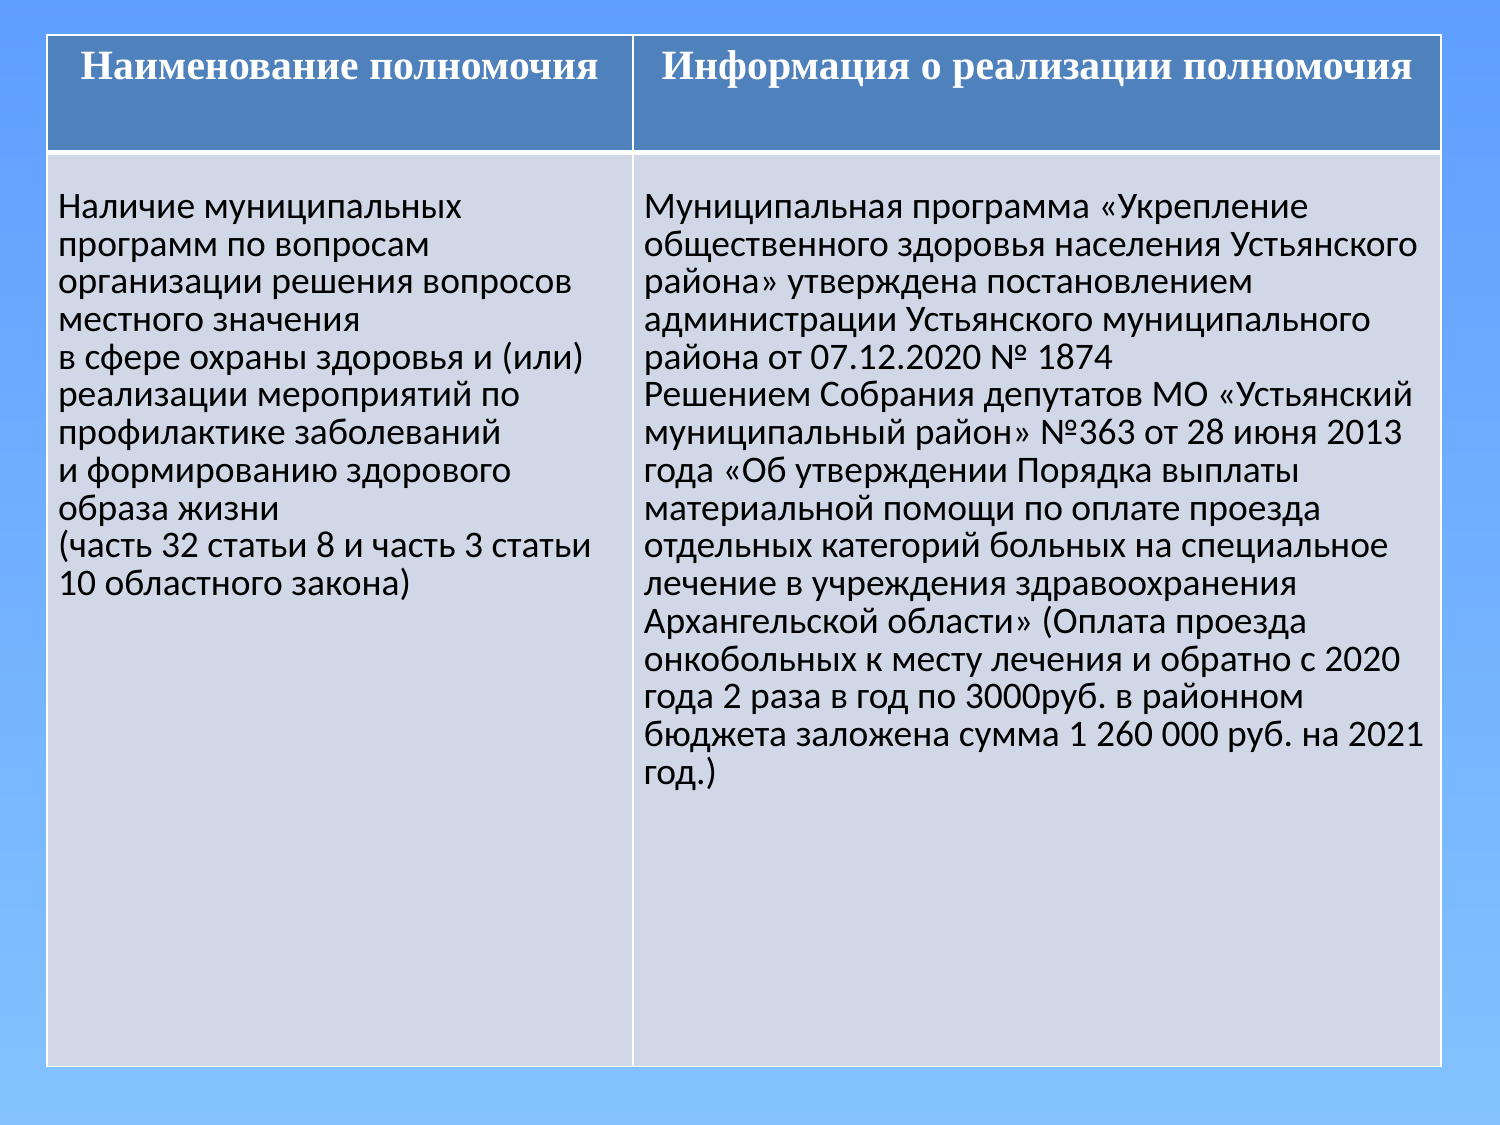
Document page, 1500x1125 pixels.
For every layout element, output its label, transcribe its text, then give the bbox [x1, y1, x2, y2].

table_cell Наличие муниципальных программ по вопросам организации решения вопросов местного значения в сфере охраны здоровья и (или) реализации мероприятий по профилактике заболеваний и формированию здорового образа жизни (часть 32 статьи 8 и часть 3 статьи 10 областного закона) [48, 155, 632, 1066]
table_header Наименование полномочия [48, 36, 632, 150]
table_header Информация о реализации полномочия [634, 36, 1440, 150]
table_cell Муниципальная программа «Укрепление общественного здоровья населения Устьянского района» утверждена постановлением администрации Устьянского муниципального района от 07.12.2020 № 1874 Решением Собрания депутатов МО «Устьянский муниципальный район» №363 от 28 июня 2013 года «Об утверждении Порядка выплаты материальной помощи по оплате проезда отдельных категорий больных на специальное лечение в учреждения здравоохранения Архангельской области» (Оплата проезда онкобольных к месту лечения и обратно с 2020 года 2 раза в год по 3000руб. в районном бюджета заложена сумма 1 260 000 руб. на 2021 год.) [634, 155, 1440, 1066]
